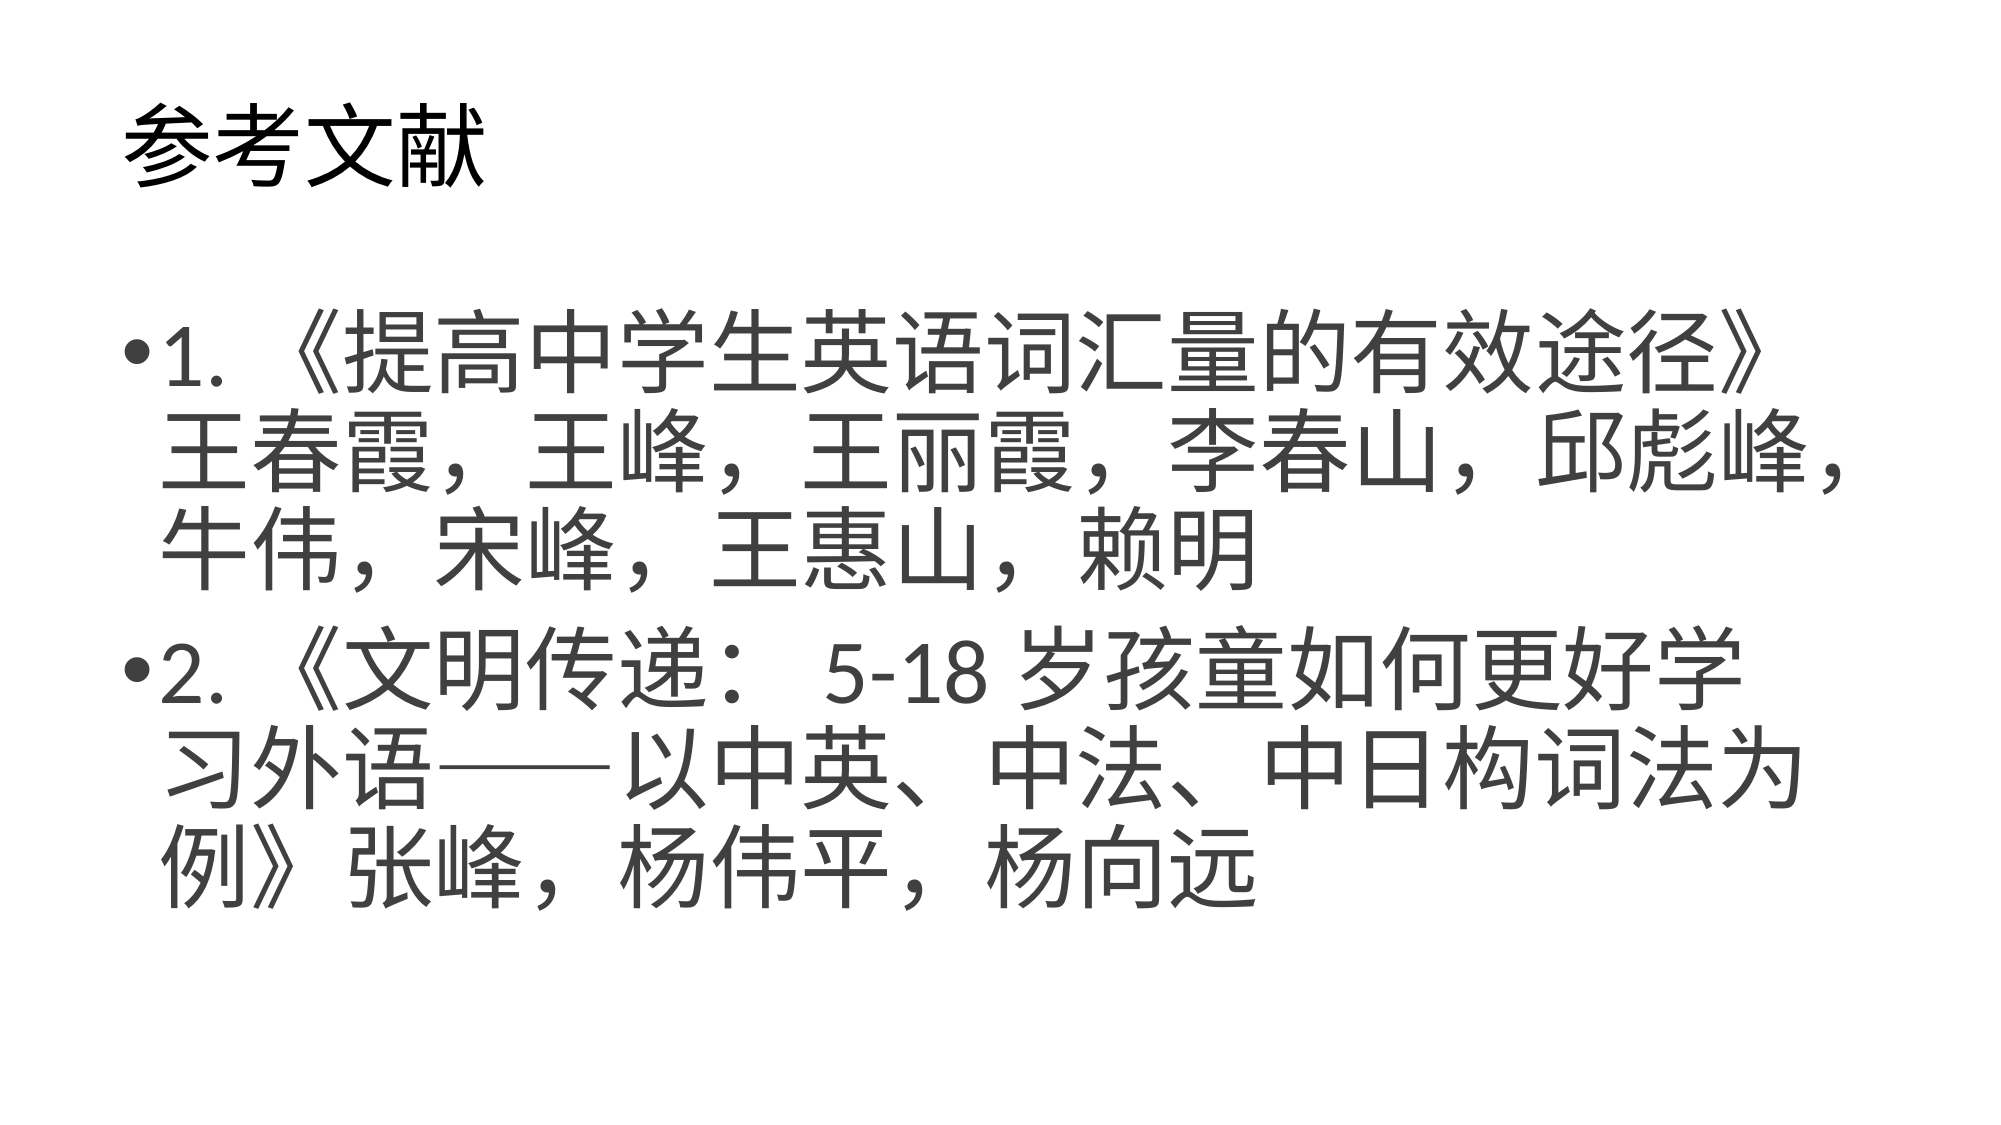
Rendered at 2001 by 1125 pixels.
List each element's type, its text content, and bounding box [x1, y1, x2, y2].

list 1.《提高中学生英语词汇量的有效途径》王春霞，王峰，王丽霞，李春山，邱彪峰，牛伟，宋峰，王惠山，赖明 2.《文明传递：5-18岁孩童如何更好学习外语——以中英、中法、中日构词法为例》张峰，杨伟平，杨向远 [106, 299, 1832, 1014]
title 参考文献 [106, 42, 1832, 260]
